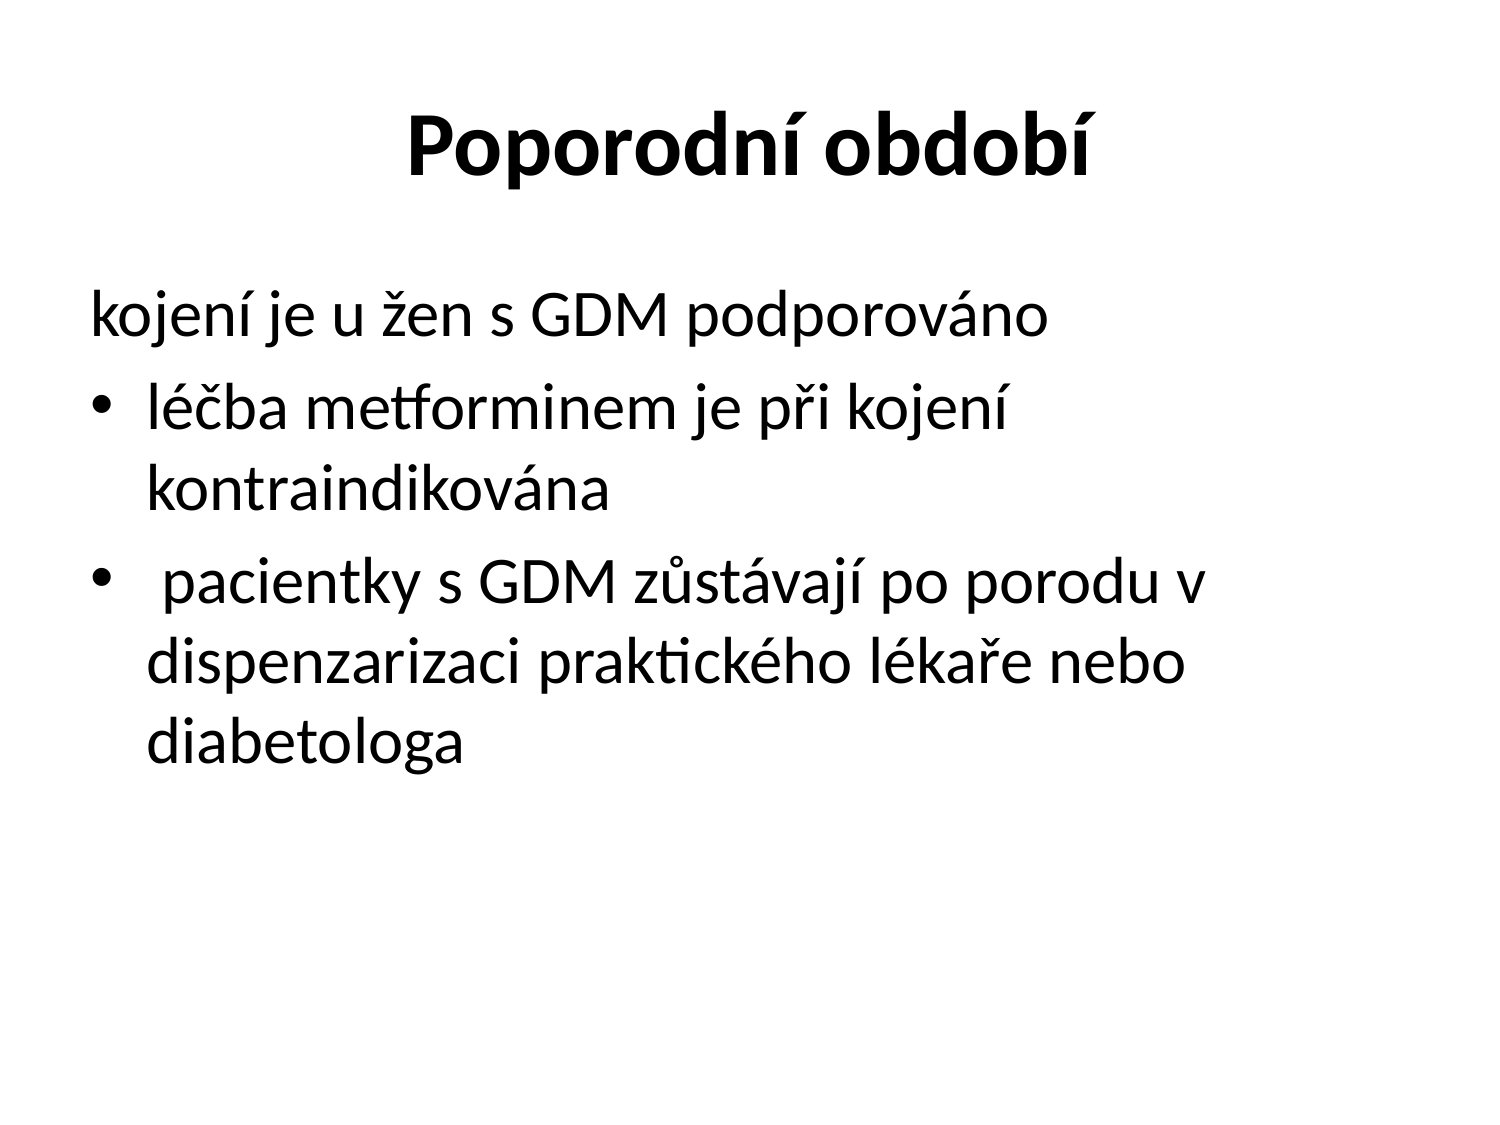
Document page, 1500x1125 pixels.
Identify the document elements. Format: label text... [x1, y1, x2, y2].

title Poporodní období [75, 45, 1425, 233]
list kojení je u žen s GDM podporováno léčba metforminem je při kojení kontraindikována pacientky s GDM zůstávají po porodu v dispenzarizaci praktického lékaře nebo diabetologa [75, 262, 1425, 1005]
